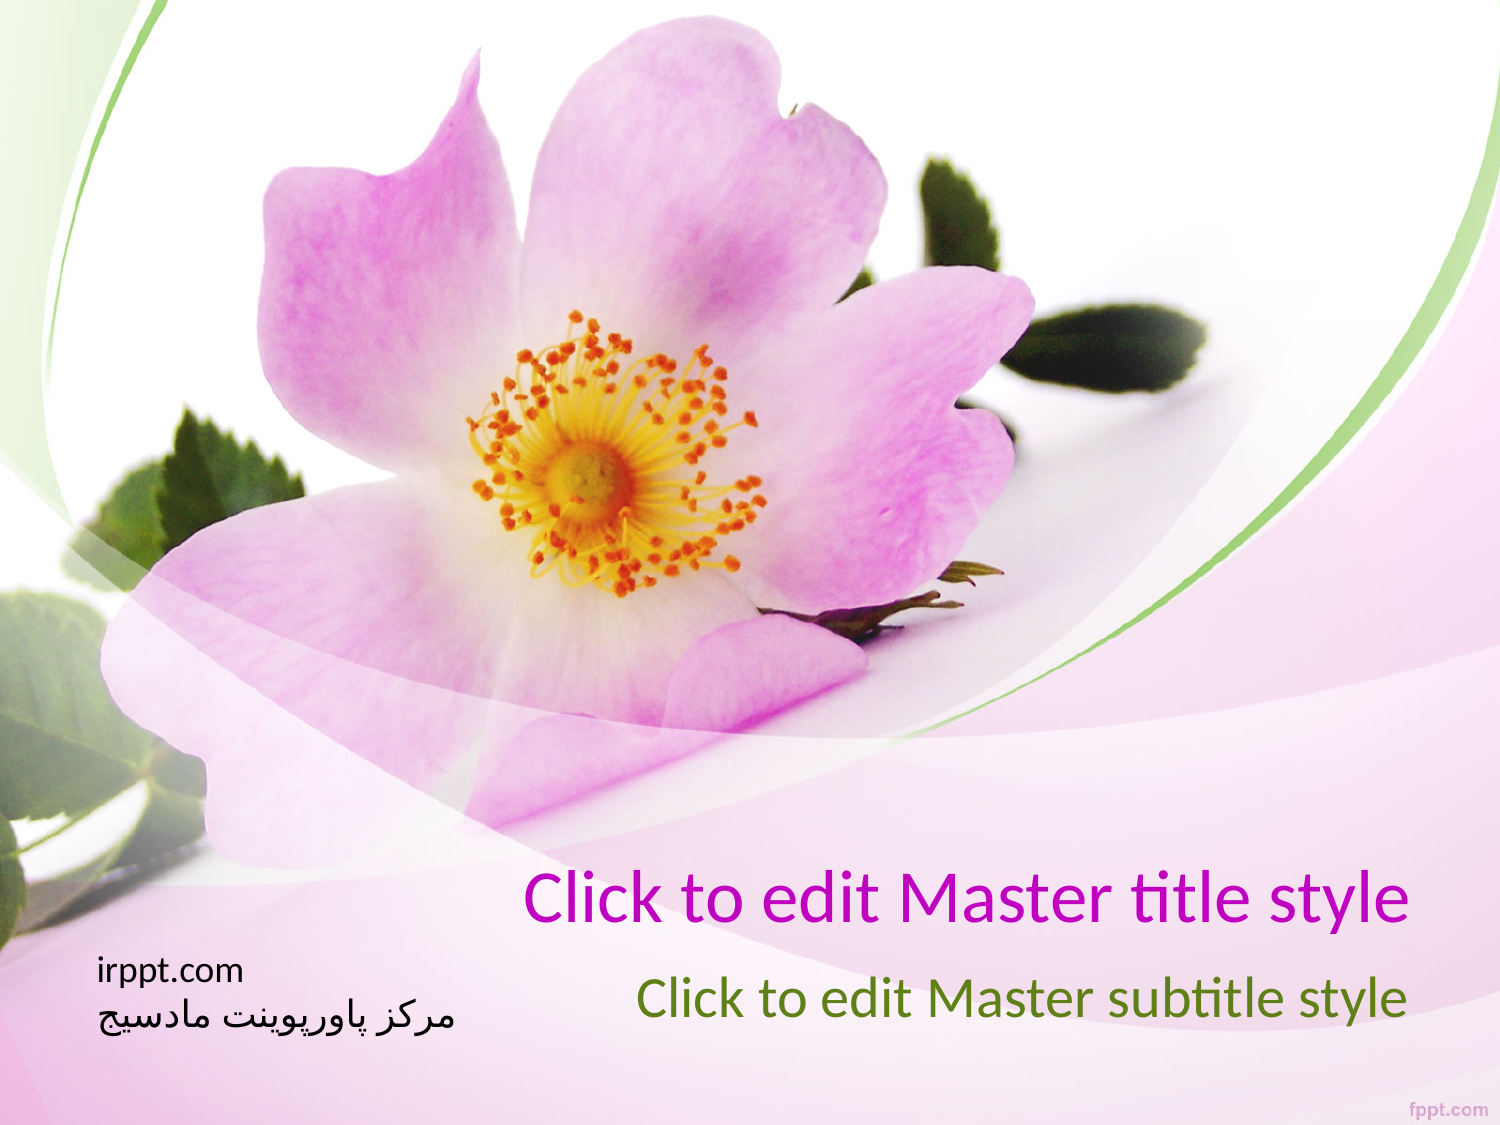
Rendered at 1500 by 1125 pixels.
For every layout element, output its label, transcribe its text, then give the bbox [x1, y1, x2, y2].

picture [0, 0, 1500, 1125]
subtitle Click to edit Master subtitle style [374, 951, 1425, 1089]
text_box irppt.com مرکز پاورپوینت مادسیج [81, 937, 832, 1043]
title Click to edit Master title style [151, 822, 1427, 964]
